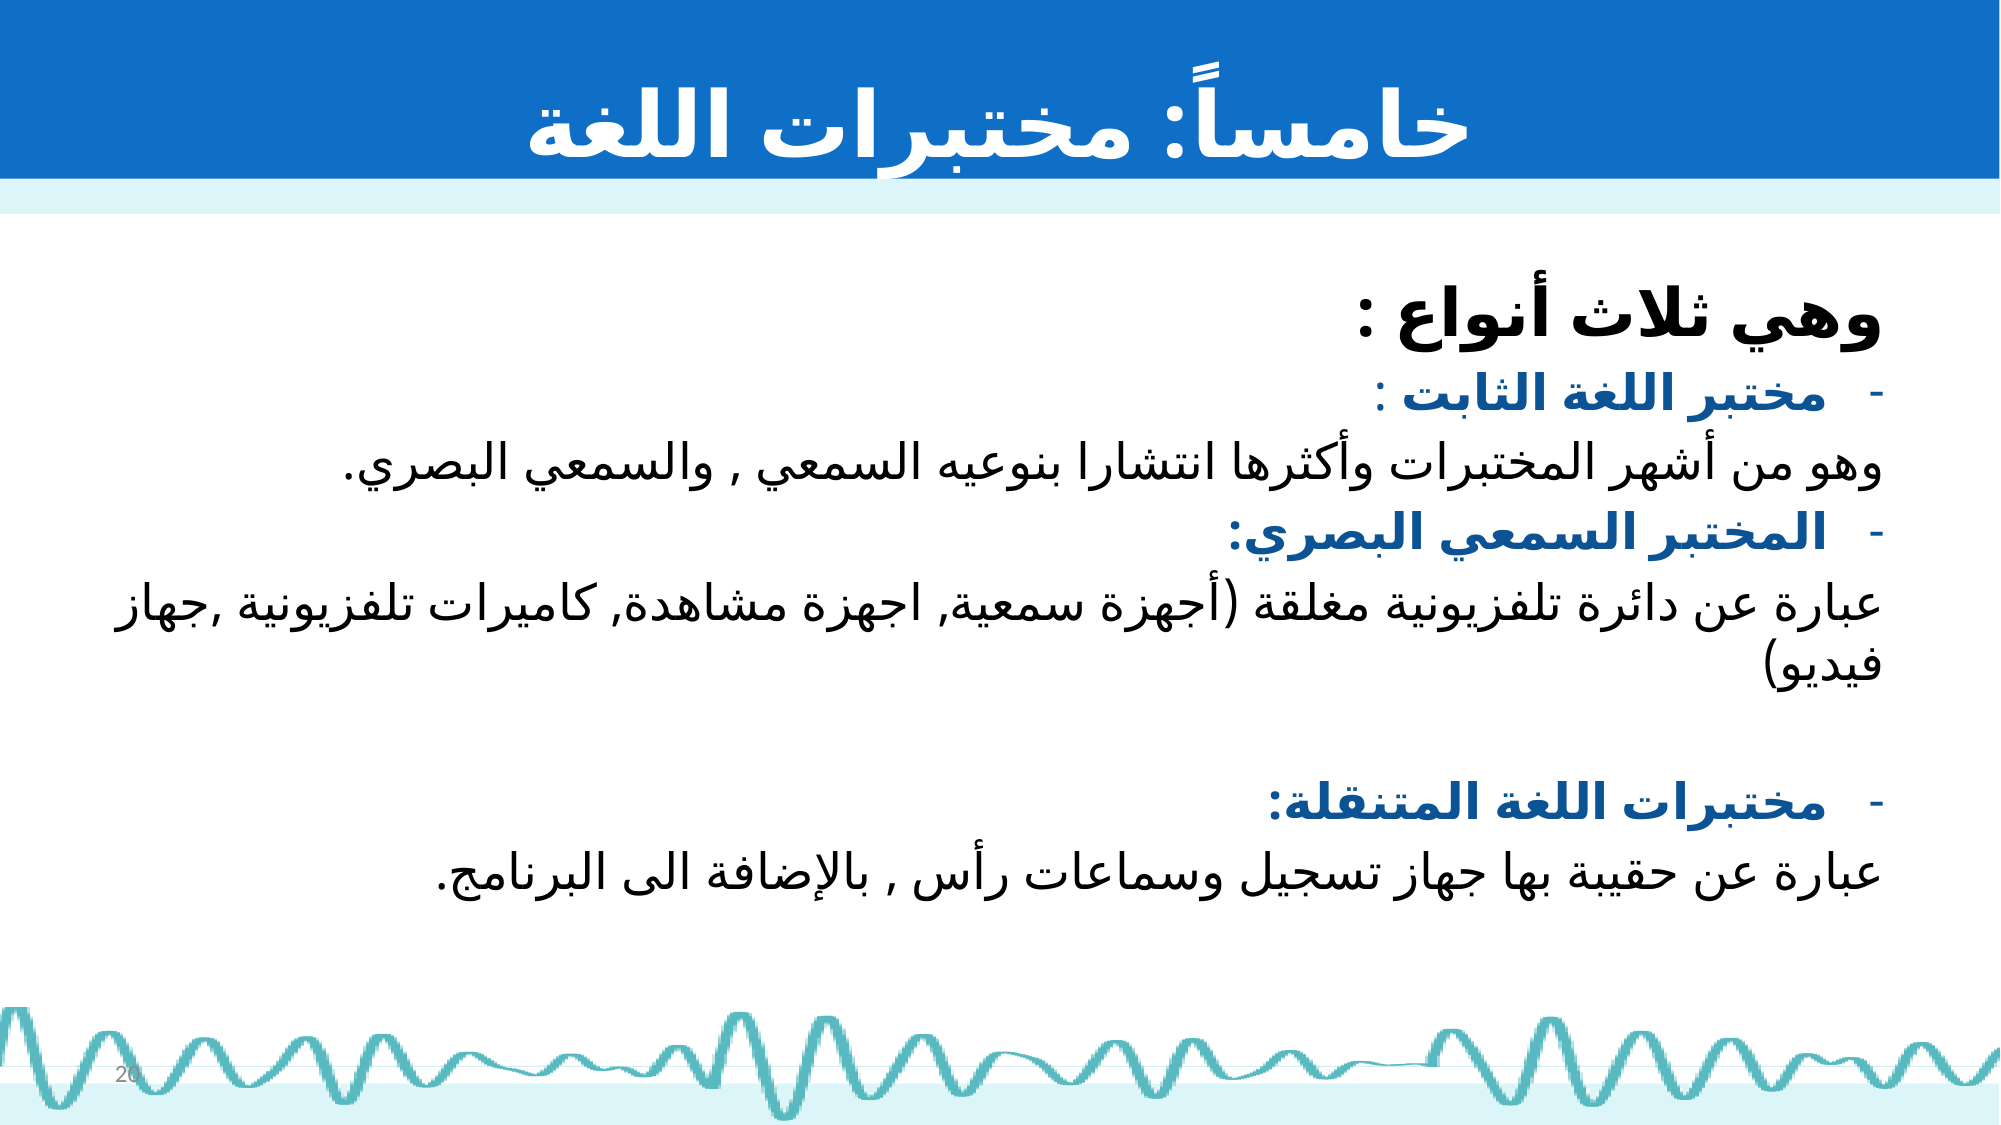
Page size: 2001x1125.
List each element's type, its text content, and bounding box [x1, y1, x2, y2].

list وهي ثلاث أنواع : مختبر اللغة الثابت : وهو من أشهر المختبرات وأكثرها انتشارا بنوعيه السمعي , والسمعي البصري. المختبر السمعي البصري: عبارة عن دائرة تلفزيونية مغلقة (أجهزة سمعية, اجهزة مشاهدة, كاميرات تلفزيونية ,جهاز فيديو) مختبرات اللغة المتنقلة: عبارة عن حقيبة بها جهاز تسجيل وسماعات رأس , بالإضافة الى البرنامج. [99, 262, 1900, 1005]
slide_number 20 [99, 1042, 567, 1103]
title خامساً: مختبرات اللغة [99, 27, 1900, 215]
